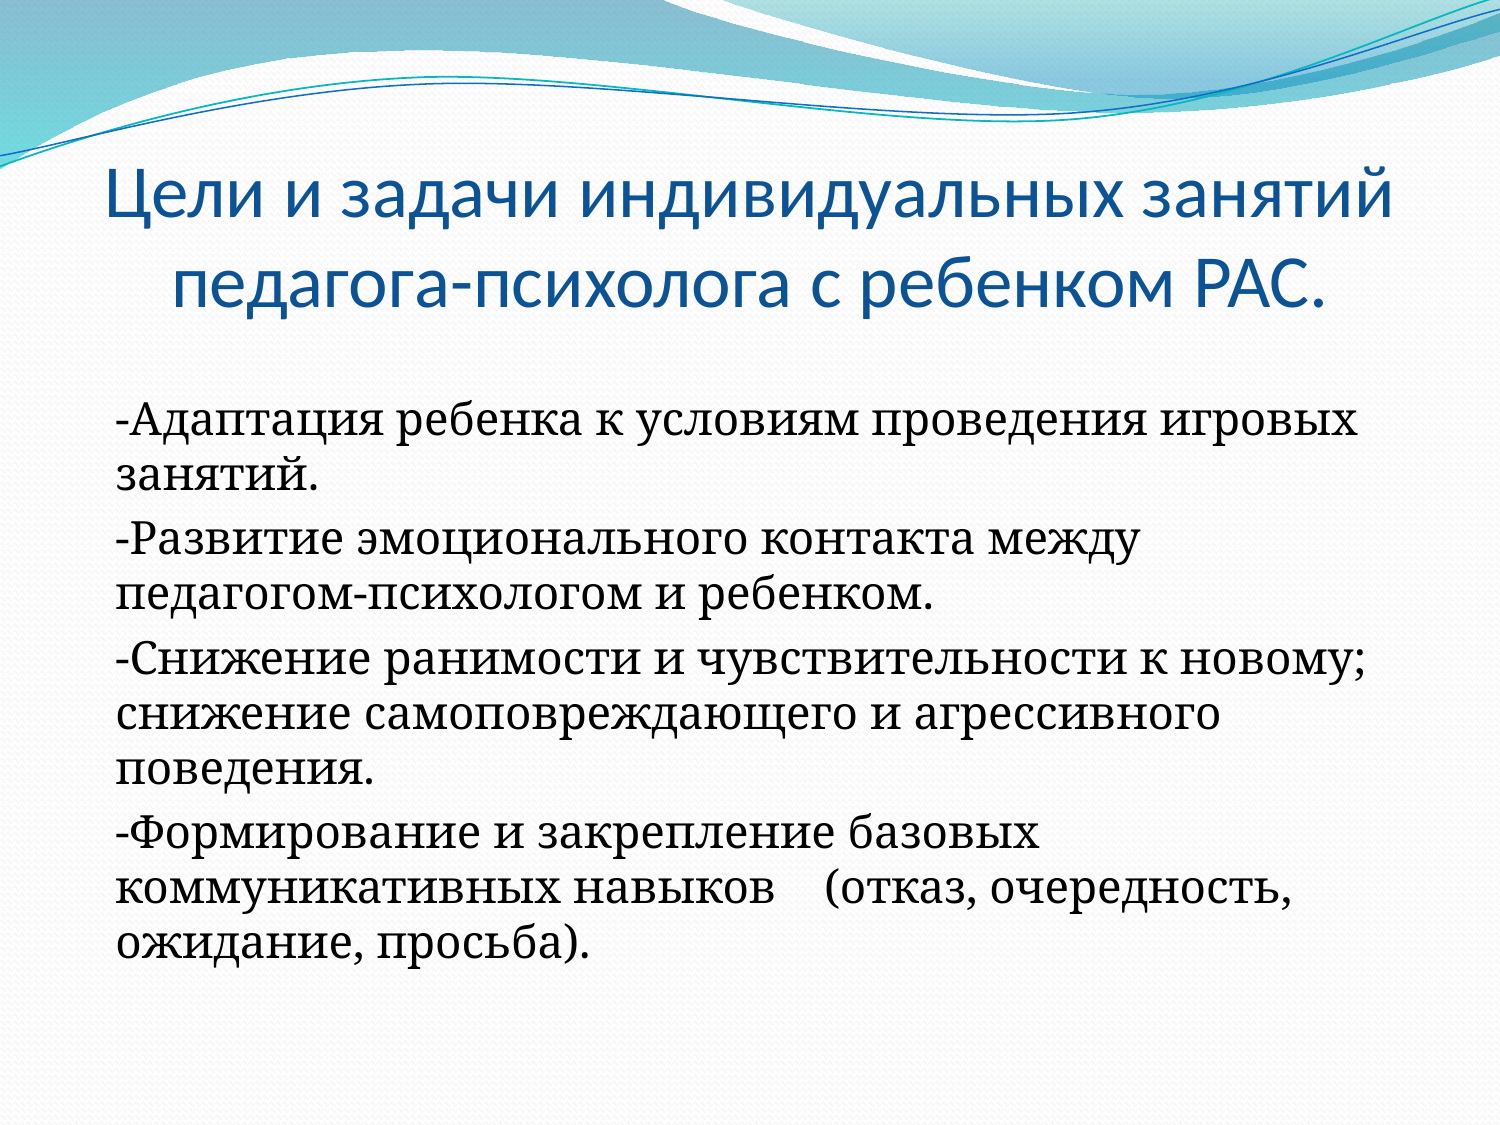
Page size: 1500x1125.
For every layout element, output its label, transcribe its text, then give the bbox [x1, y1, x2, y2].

title Цели и задачи индивидуальных занятий педагога-психолога с ребенком РАС. [0, 0, 1500, 323]
list -Адаптация ребенка к условиям проведения игровых занятий. -Развитие эмоционального контакта между педагогом-психологом и ребенком. -Снижение ранимости и чувствительности к новому; снижение самоповреждающего и агрессивного поведения. -Формирование и закрепление базовых коммуникативных навыков (отказ, очередность, ожидание, просьба). [112, 318, 1372, 1025]
